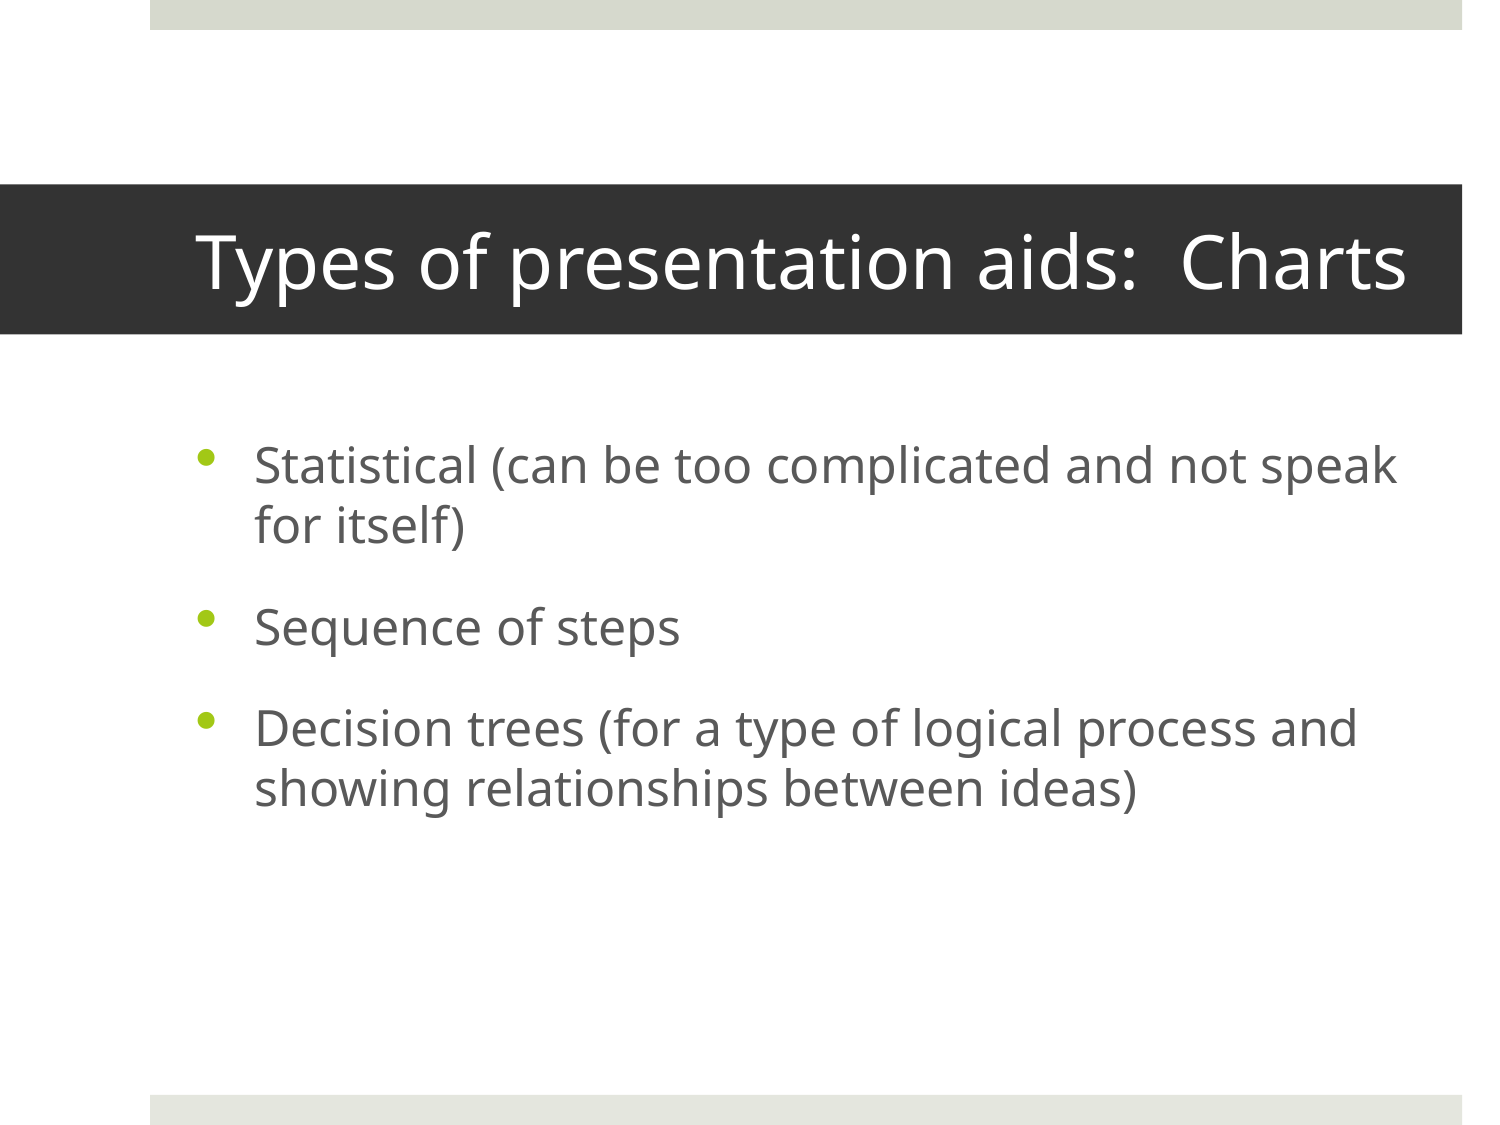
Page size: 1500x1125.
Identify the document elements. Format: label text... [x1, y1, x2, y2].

title Types of presentation aids: Charts [0, 184, 1463, 335]
list Statistical (can be too complicated and not speak for itself) Sequence of steps Decision trees (for a type of logical process and showing relationships between ideas) [182, 425, 1432, 1028]
